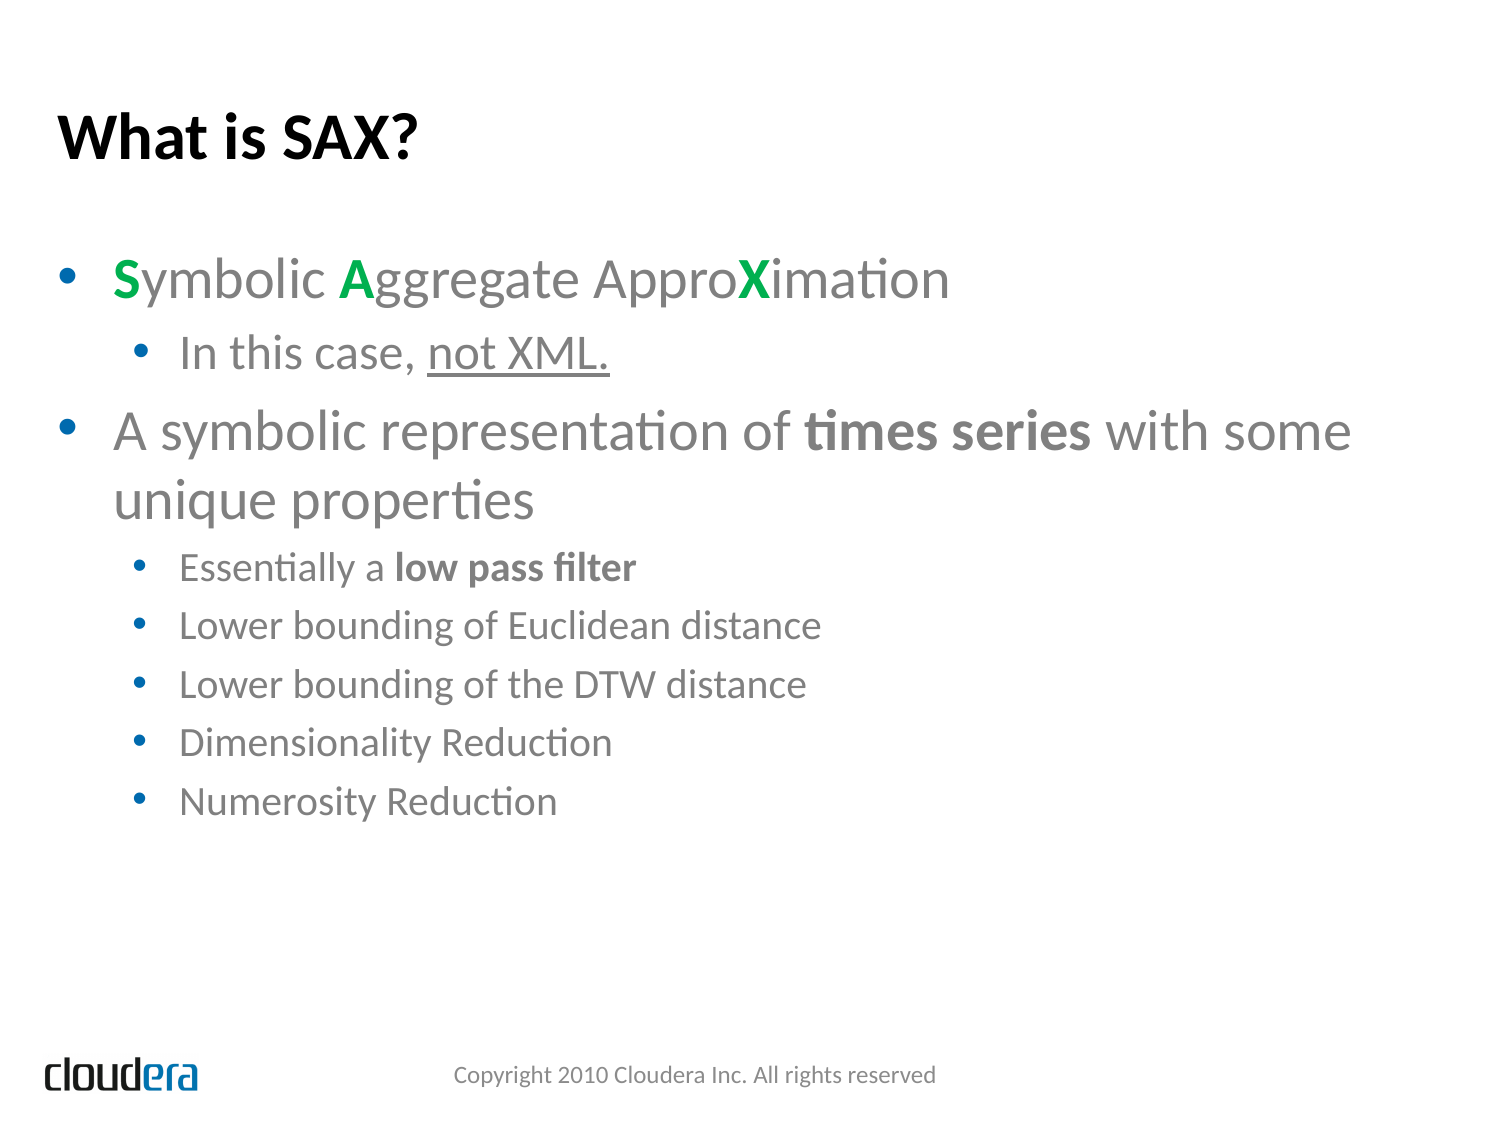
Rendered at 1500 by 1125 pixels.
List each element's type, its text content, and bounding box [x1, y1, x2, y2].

list Symbolic Aggregate ApproXimation In this case, not XML. A symbolic representation of times series with some unique properties Essentially a low pass filter Lower bounding of Euclidean distance Lower bounding of the DTW distance Dimensionality Reduction Numerosity Reduction [42, 232, 1461, 1043]
footer Copyright 2010 Cloudera Inc. All rights reserved [404, 1053, 988, 1094]
title What is SAX? [42, 35, 1461, 232]
picture [42, 1053, 199, 1094]
